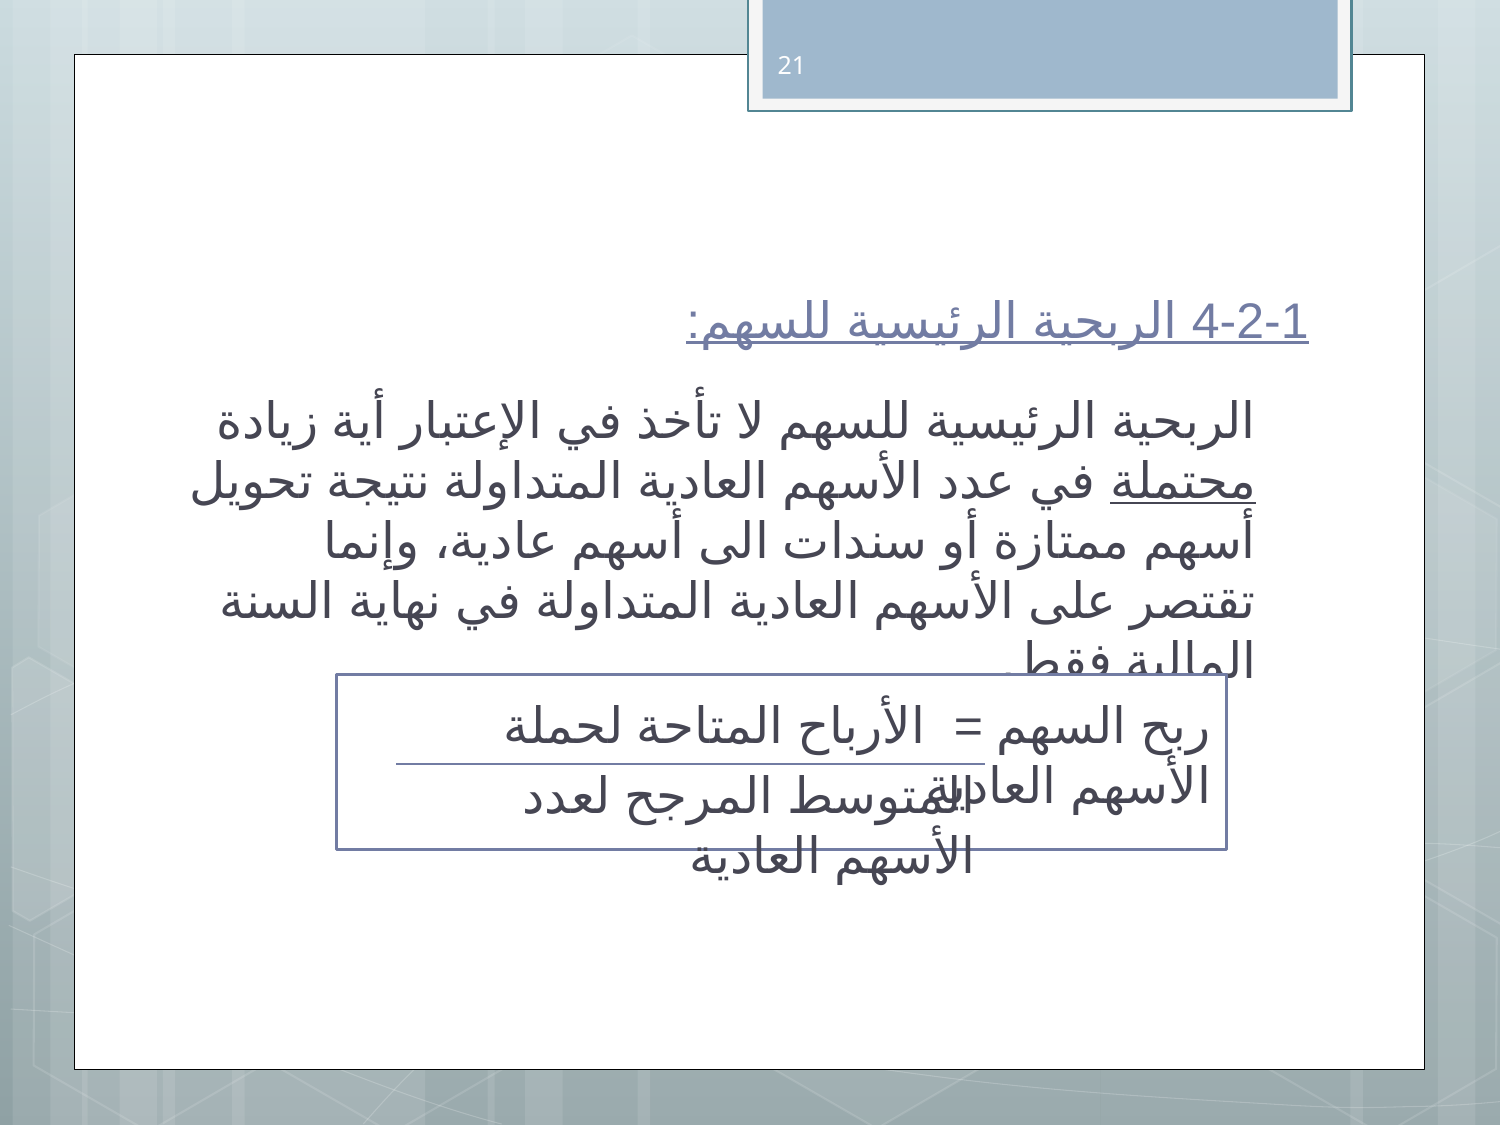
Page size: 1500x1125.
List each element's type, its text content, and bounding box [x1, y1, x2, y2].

title 4-2-1 الربحية الرئيسية للسهم: [171, 168, 1324, 357]
list الربحية الرئيسية للسهم لا تأخذ في الإعتبار أية زيادة محتملة في عدد الأسهم العادية المتداولة نتيجة تحويل أسهم ممتازة أو سندات الى أسهم عادية، وإنما تقتصر على الأسهم العادية المتداولة في نهاية السنة المالية فقط. [171, 381, 1283, 646]
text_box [336, 674, 1227, 851]
slide_number 21 [762, 36, 982, 97]
